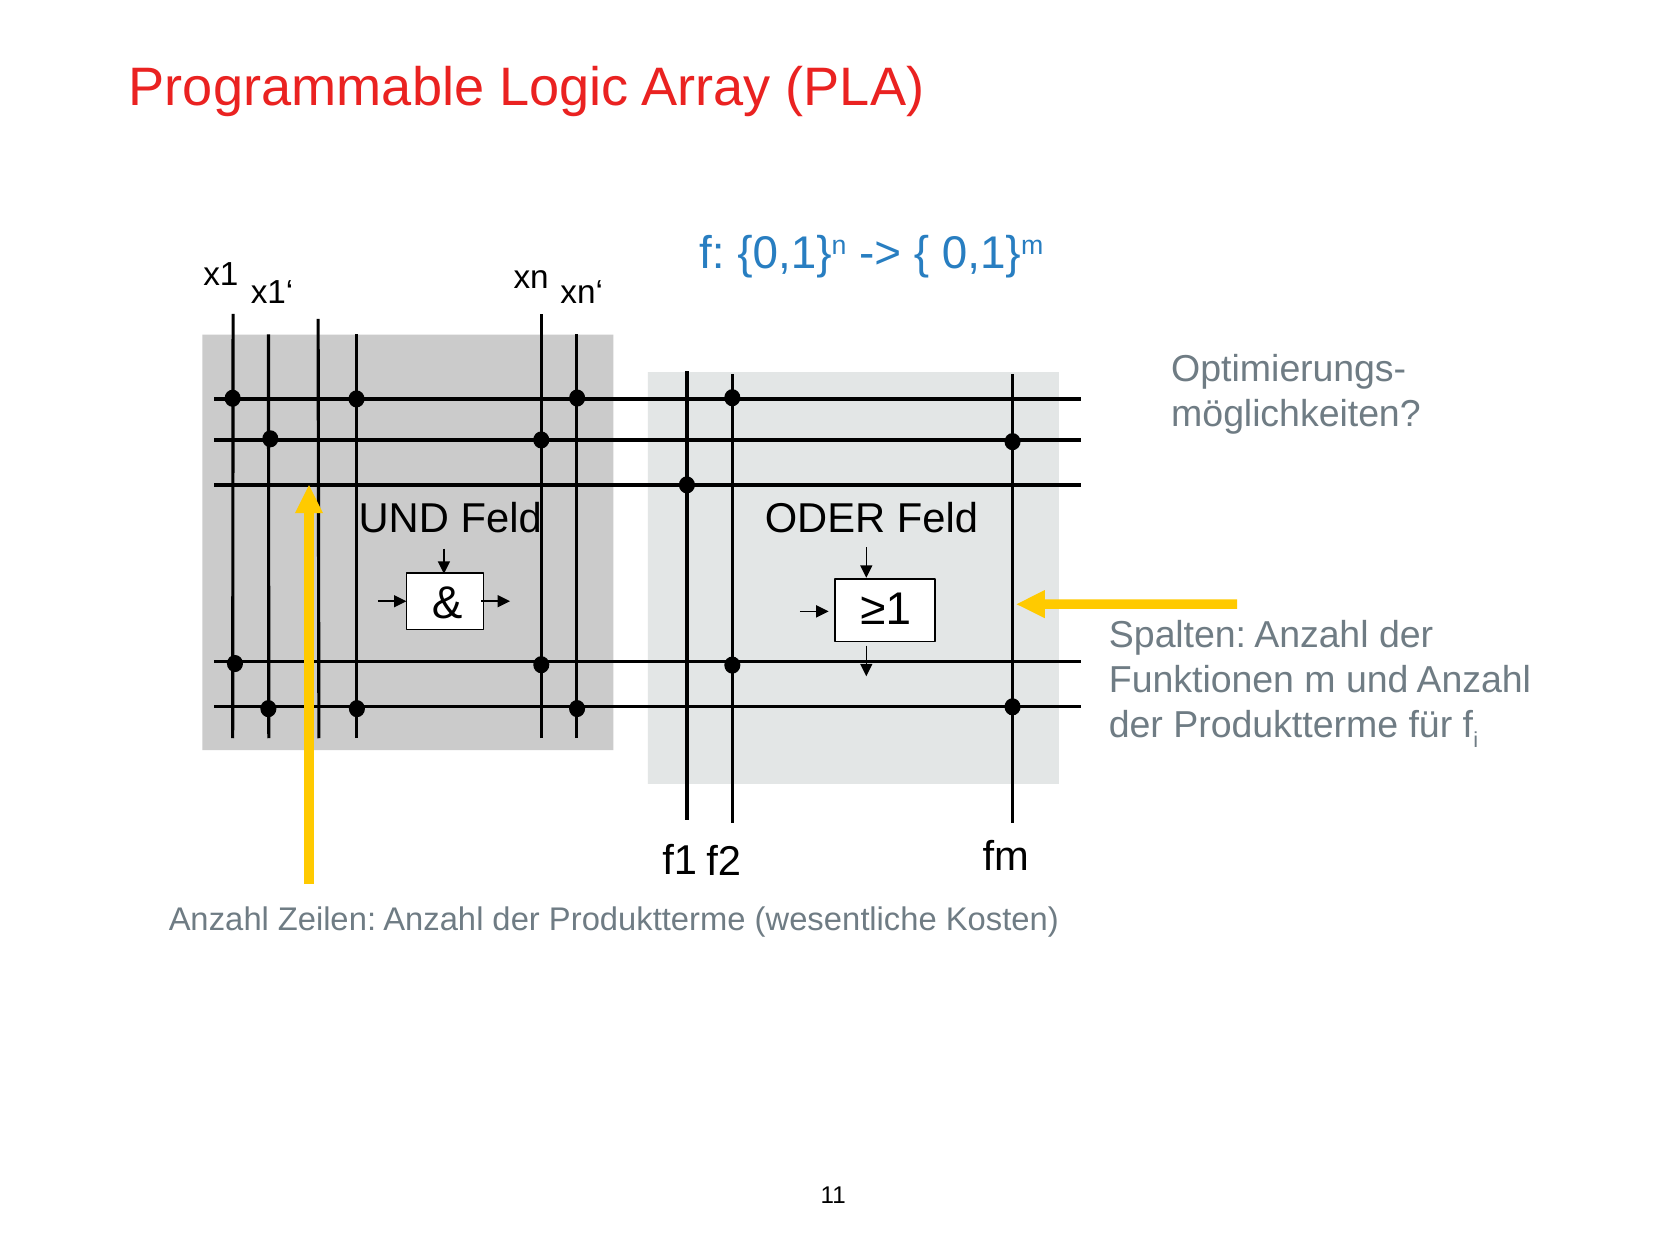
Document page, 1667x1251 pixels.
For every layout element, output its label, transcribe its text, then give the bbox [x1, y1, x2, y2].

text_box Anzahl Zeilen: Anzahl der Produktterme (wesentliche Kosten) [162, 891, 1359, 944]
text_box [195, 245, 1081, 887]
text_box f: {0,1}n -> { 0,1}m [699, 222, 1104, 278]
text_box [1016, 603, 1599, 755]
slide_number 11 [811, 1172, 855, 1216]
title Programmable Logic Array (PLA) [121, 50, 1565, 179]
text_box Optimierungs-möglichkeiten? [1165, 337, 1570, 440]
